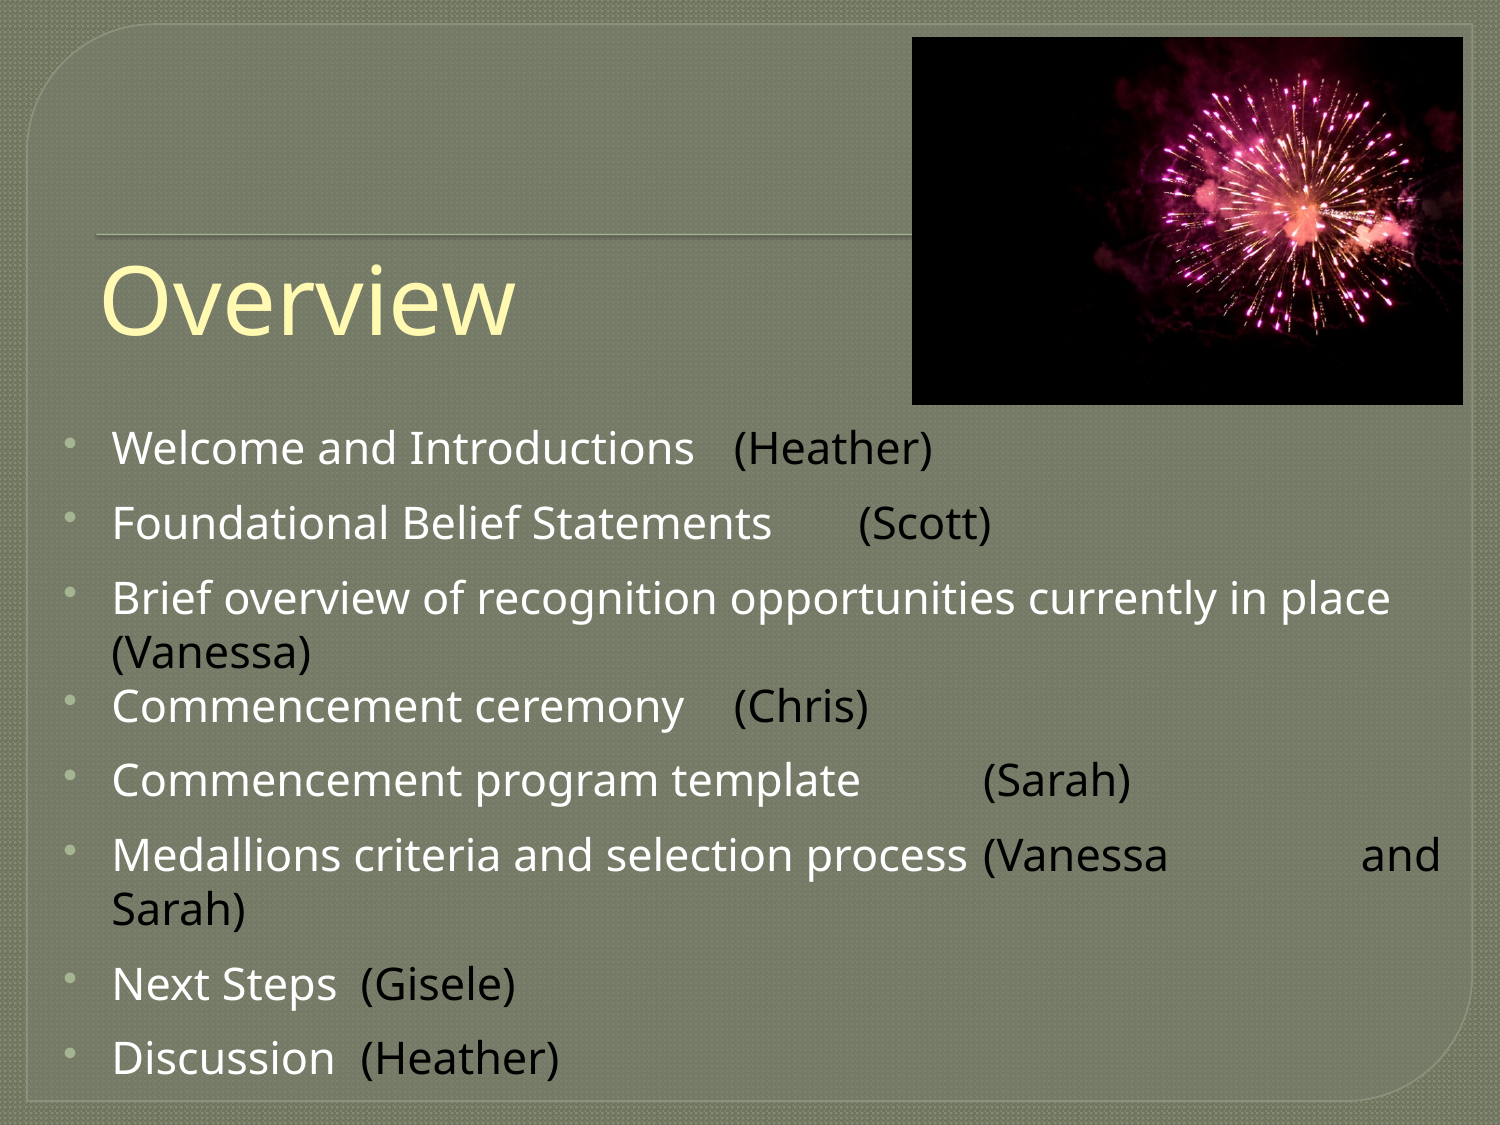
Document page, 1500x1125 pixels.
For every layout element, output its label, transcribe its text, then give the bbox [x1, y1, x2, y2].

picture [912, 37, 1463, 405]
list Welcome and Introductions (Heather) Foundational Belief Statements (Scott) Brief overview of recognition opportunities currently in place (Vanessa) Commencement ceremony (Chris) Commencement program template (Sarah) Medallions criteria and selection process (Vanessa and Sarah) Next Steps (Gisele) Discussion (Heather) [50, 412, 1500, 1093]
title Overview [75, 174, 905, 363]
